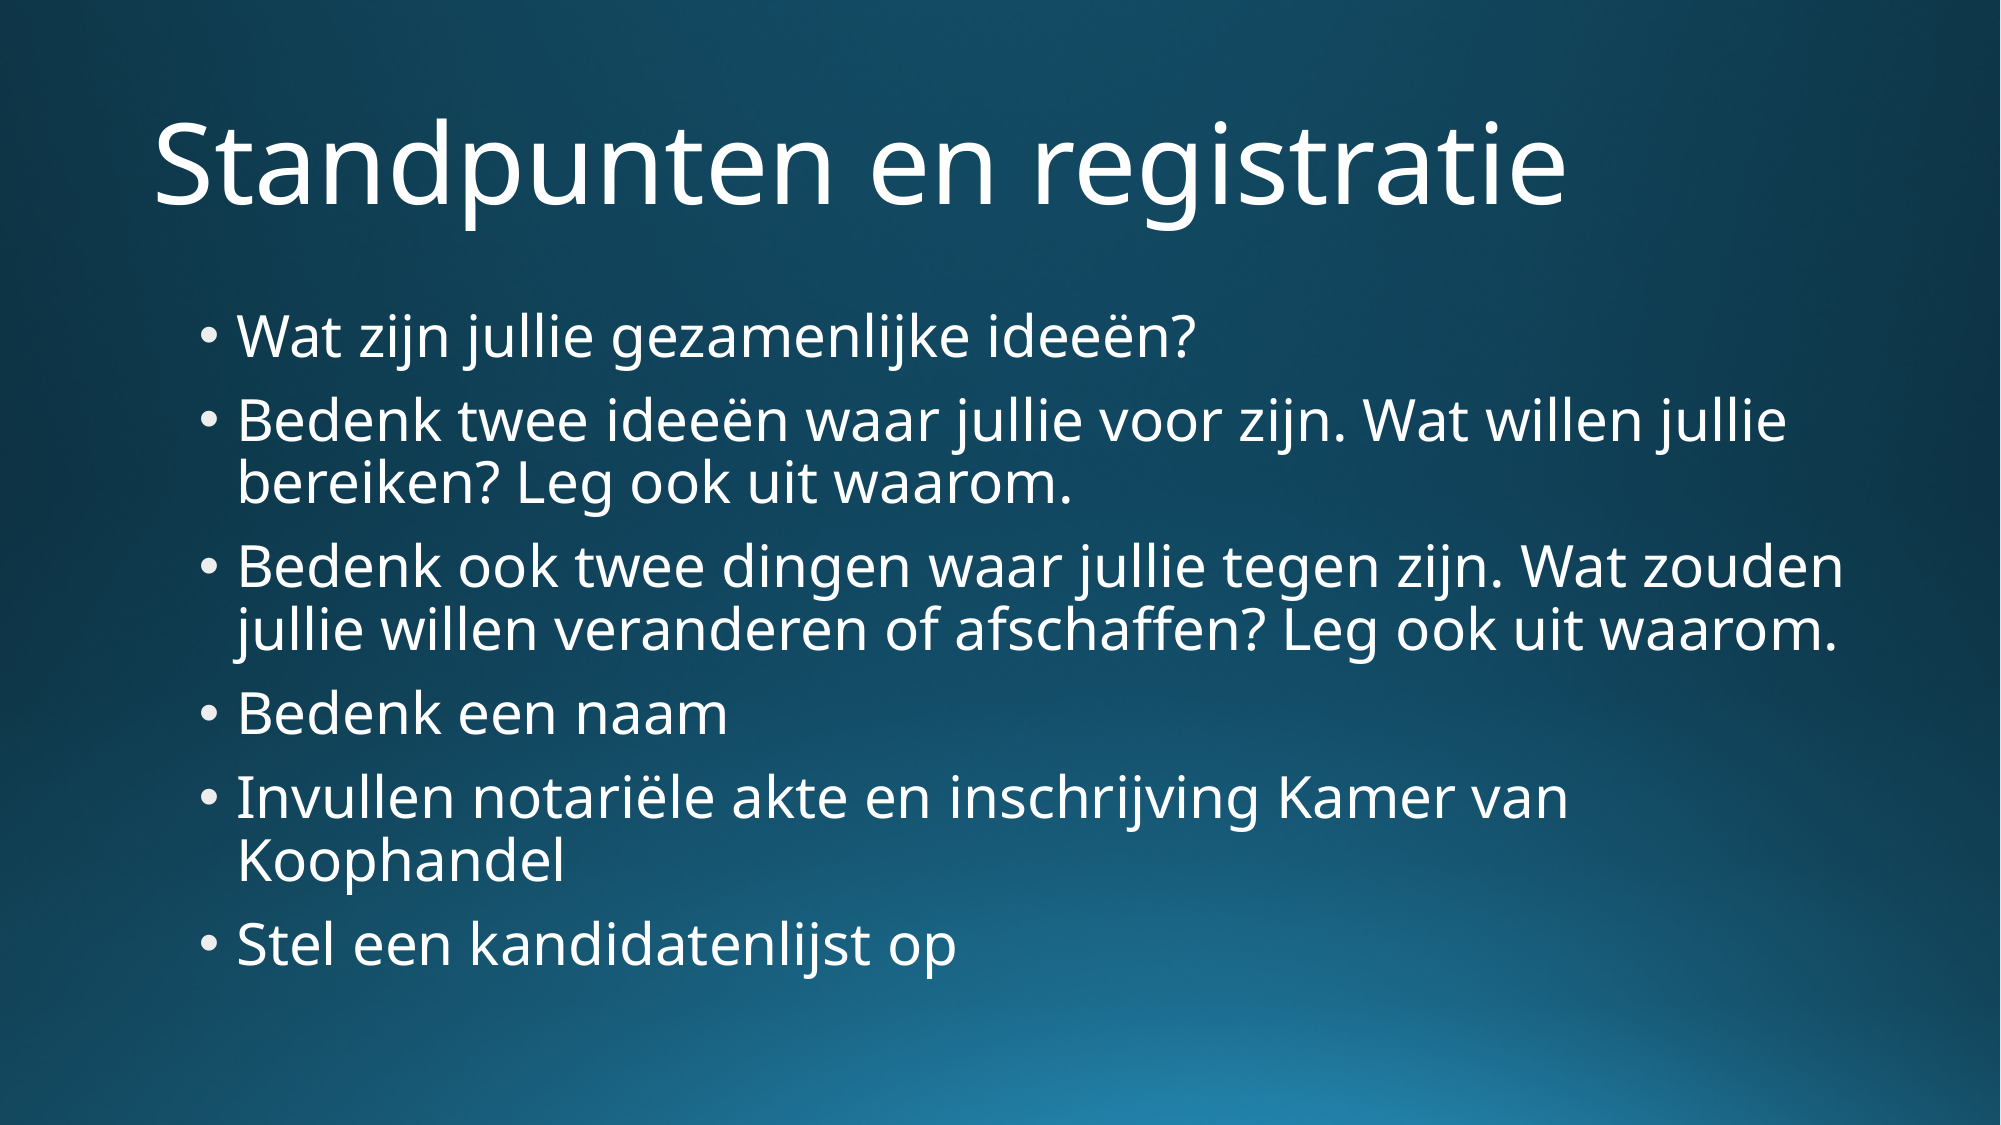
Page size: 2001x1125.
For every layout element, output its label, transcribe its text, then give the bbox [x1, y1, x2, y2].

title Standpunten en registratie [137, 59, 1863, 278]
picture [0, 0, 2001, 1125]
list Wat zijn jullie gezamenlijke ideeën? Bedenk twee ideeën waar jullie voor zijn. Wat willen jullie bereiken? Leg ook uit waarom. Bedenk ook twee dingen waar jullie tegen zijn. Wat zouden jullie willen veranderen of afschaffen? Leg ook uit waarom. Bedenk een naam Invullen notariële akte en inschrijving Kamer van Koophandel Stel een kandidatenlijst op [183, 299, 1863, 1014]
